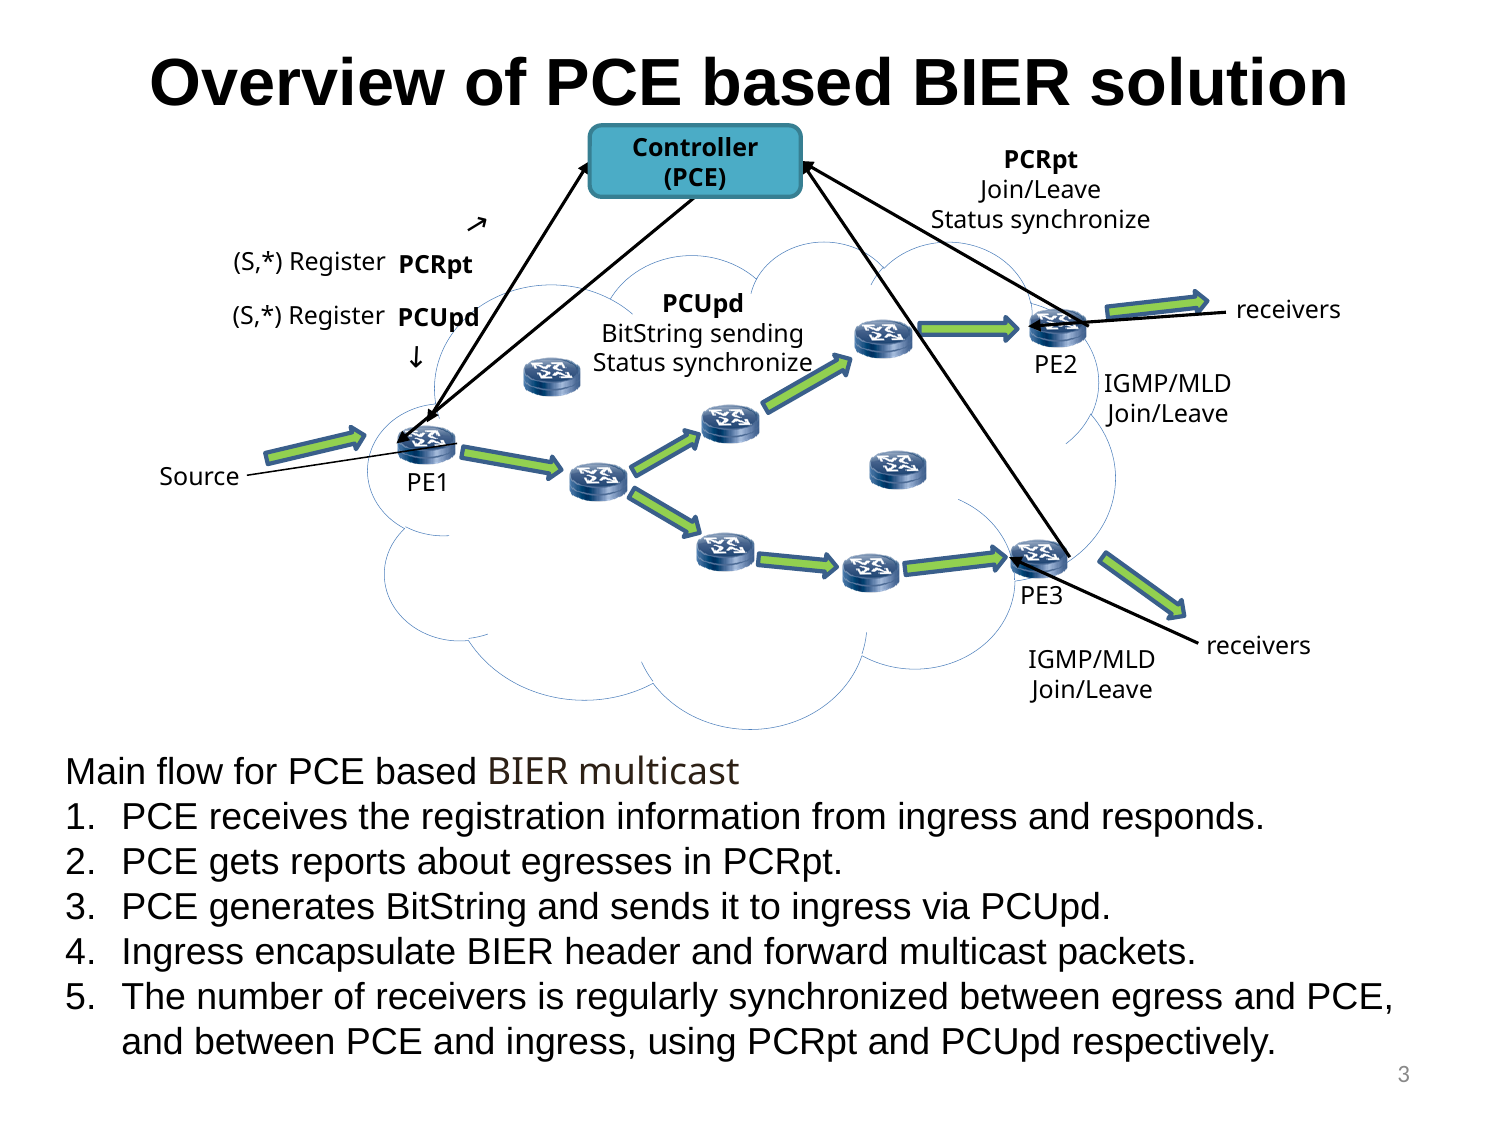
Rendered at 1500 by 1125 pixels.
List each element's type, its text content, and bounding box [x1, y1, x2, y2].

title Overview of PCE based BIER solution [74, 11, 1426, 147]
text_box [140, 124, 1360, 728]
slide_number 3 [1074, 1070, 1425, 1103]
text_box Main flow for PCE based BIER multicast PCE receives the registration information from ingress and responds. PCE gets reports about egresses in PCRpt. PCE generates BitString and sends it to ingress via PCUpd. Ingress encapsulate BIER header and forward multicast packets. The number of receivers is regularly synchronized between egress and PCE, and between PCE and ingress, using PCRpt and PCUpd respectively. [50, 739, 1469, 1070]
